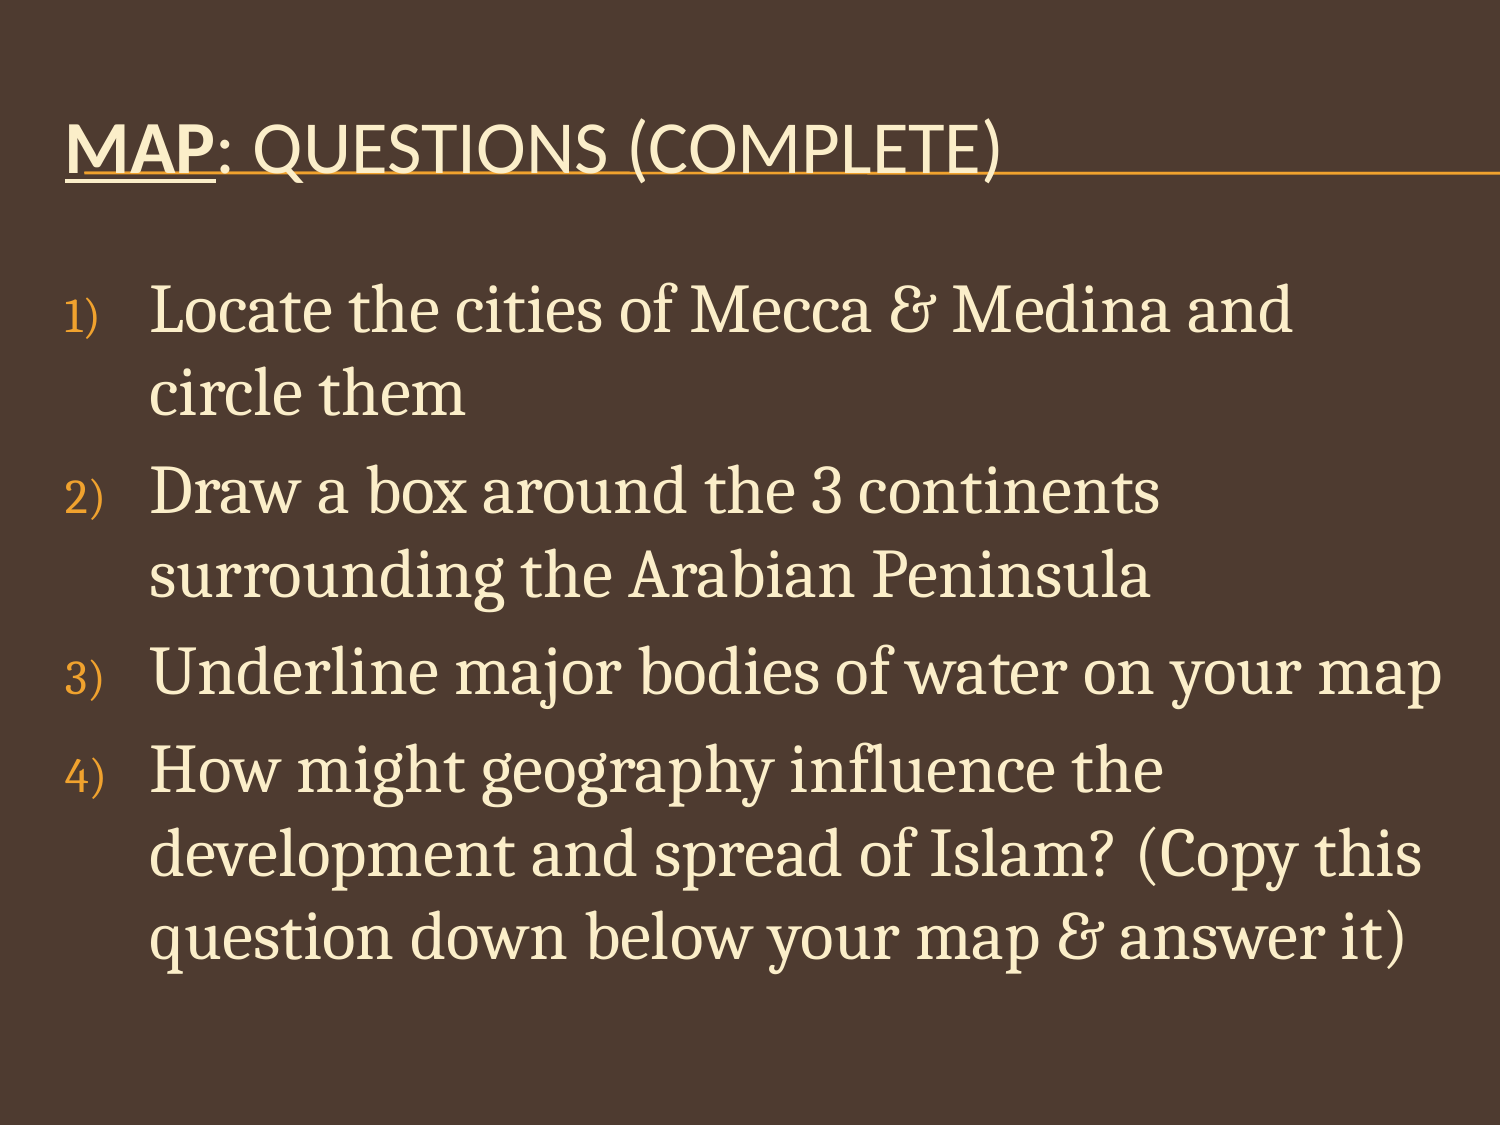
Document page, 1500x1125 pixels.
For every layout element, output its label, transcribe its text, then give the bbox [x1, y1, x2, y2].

title Map: Questions (Complete) [50, 75, 1475, 213]
list Locate the cities of Mecca & Medina and circle them Draw a box around the 3 continents surrounding the Arabian Peninsula Underline major bodies of water on your map How might geography influence the development and spread of Islam? (Copy this question down below your map & answer it) [50, 254, 1475, 1088]
